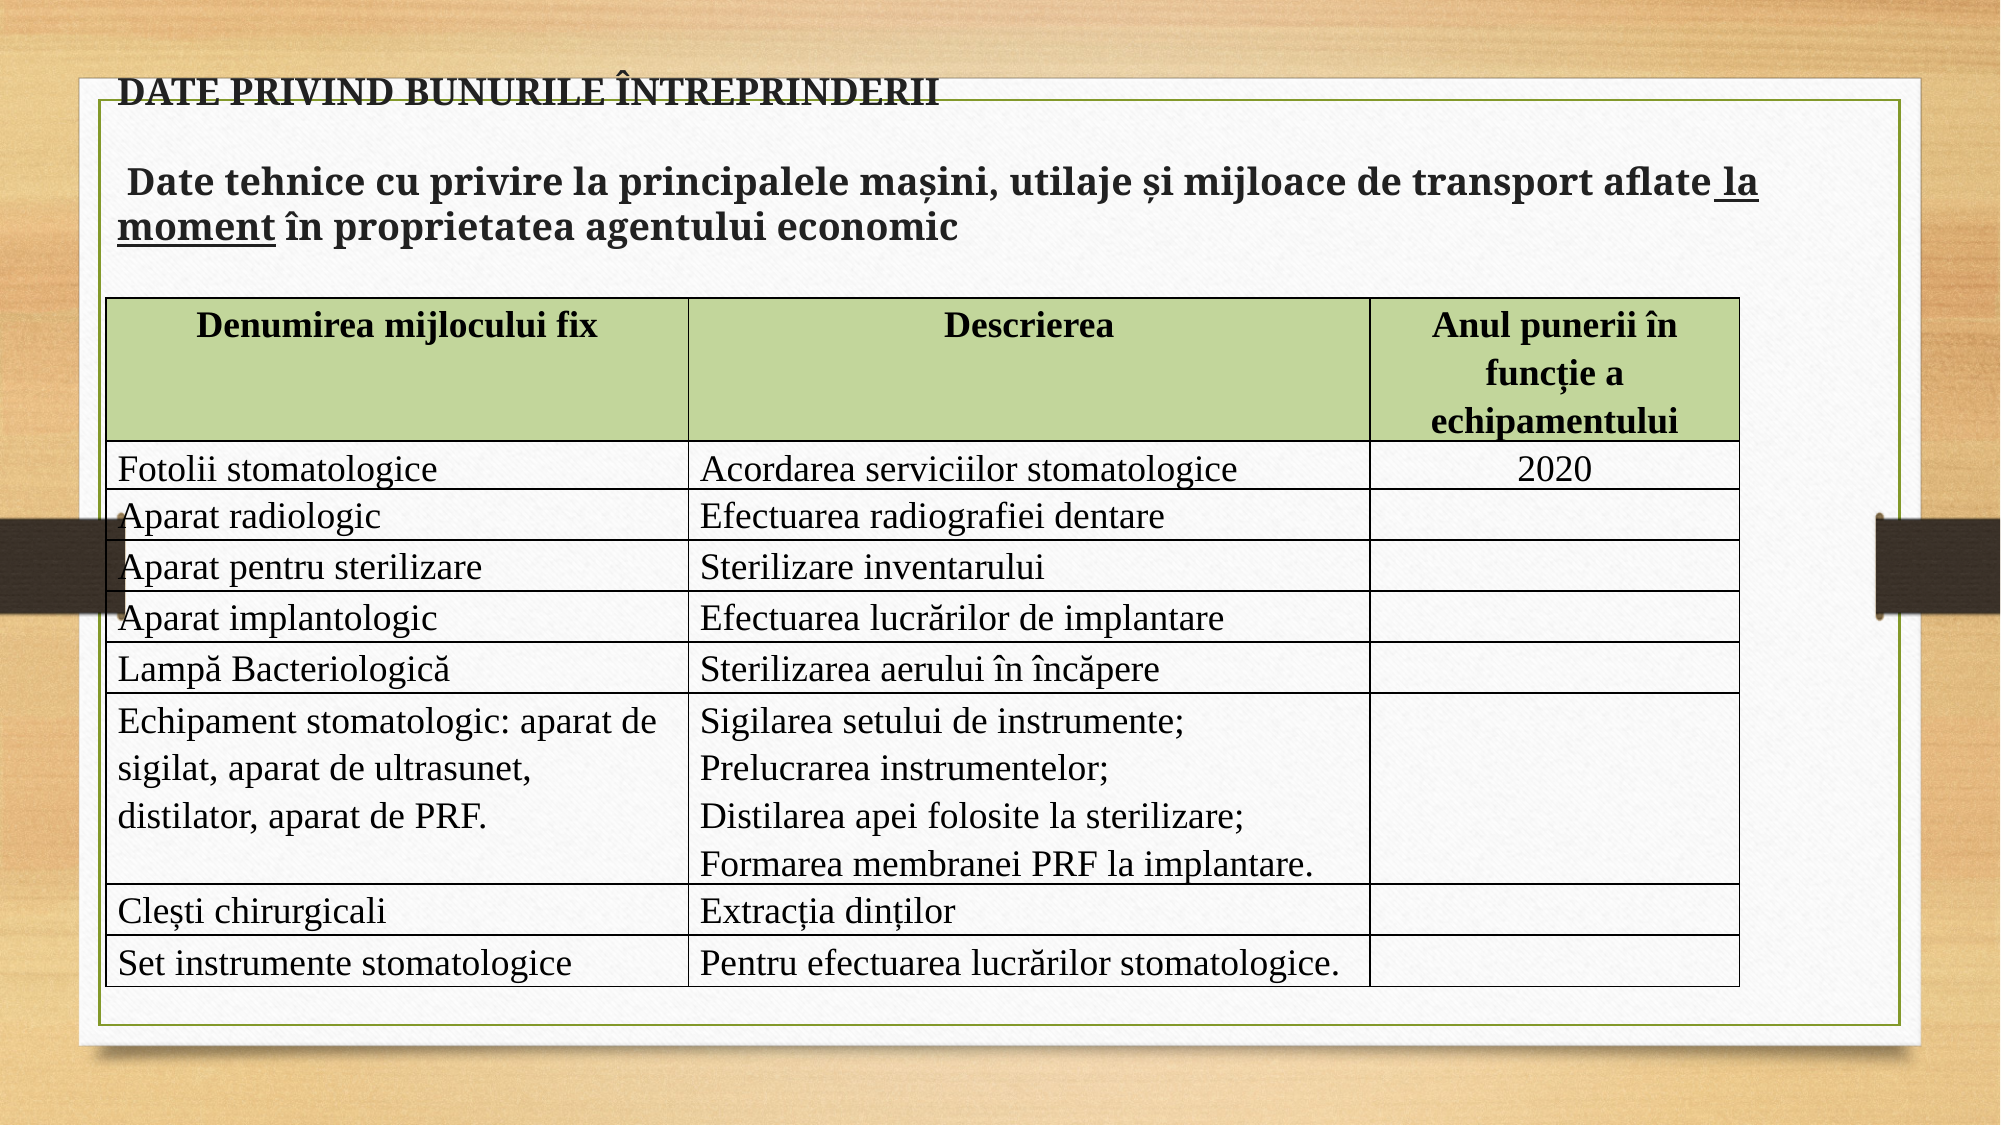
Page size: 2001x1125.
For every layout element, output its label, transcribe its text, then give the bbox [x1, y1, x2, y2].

table_cell Fotolii stomatologice [107, 442, 688, 488]
table_cell 2020 [1371, 442, 1739, 488]
table_cell Clești chirurgicali [107, 885, 688, 934]
table_header Descrierea [689, 299, 1369, 440]
picture [0, 0, 2001, 1125]
table_cell Efectuarea radiografiei dentare [689, 490, 1369, 539]
table_cell Lampă Bacteriologică [107, 643, 688, 692]
table_cell [1371, 694, 1739, 883]
table_cell Aparat radiologic [107, 490, 688, 539]
table_cell Sterilizarea aerului în încăpere [689, 643, 1369, 692]
table_header Anul punerii în funcție a echipamentului [1371, 299, 1739, 440]
table_cell Pentru efectuarea lucrărilor stomatologice. [689, 936, 1369, 986]
table_header Denumirea mijlocului fix [107, 299, 688, 440]
table_cell [1371, 541, 1739, 590]
table_cell [1371, 885, 1739, 934]
table_cell Echipament stomatologic: aparat de sigilat, aparat de ultrasunet, distilator, aparat de PRF. [107, 694, 688, 883]
table_cell [1371, 490, 1739, 539]
table_cell Sterilizare inventarului [689, 541, 1369, 590]
table_cell Sigilarea setului de instrumente; Prelucrarea instrumentelor; Distilarea apei folosite la sterilizare; Formarea membranei PRF la implantare. [689, 694, 1369, 883]
table_cell Efectuarea lucrărilor de implantare [689, 592, 1369, 641]
table_cell Aparat pentru sterilizare [107, 541, 688, 590]
table_cell Set instrumente stomatologice [107, 936, 688, 986]
title DATE PRIVIND BUNURILE ÎNTREPRINDERII Date tehnice cu privire la principalele maşini, utilaje şi mijloace de transport aflate la moment în proprietatea agentului economic [102, 45, 1903, 271]
table_cell Acordarea serviciilor stomatologice [689, 442, 1369, 488]
table_cell Extracția dinților [689, 885, 1369, 934]
table_cell [1371, 592, 1739, 641]
table_cell Aparat implantologic [107, 592, 688, 641]
table_cell [1371, 643, 1739, 692]
table_cell [1371, 936, 1739, 986]
